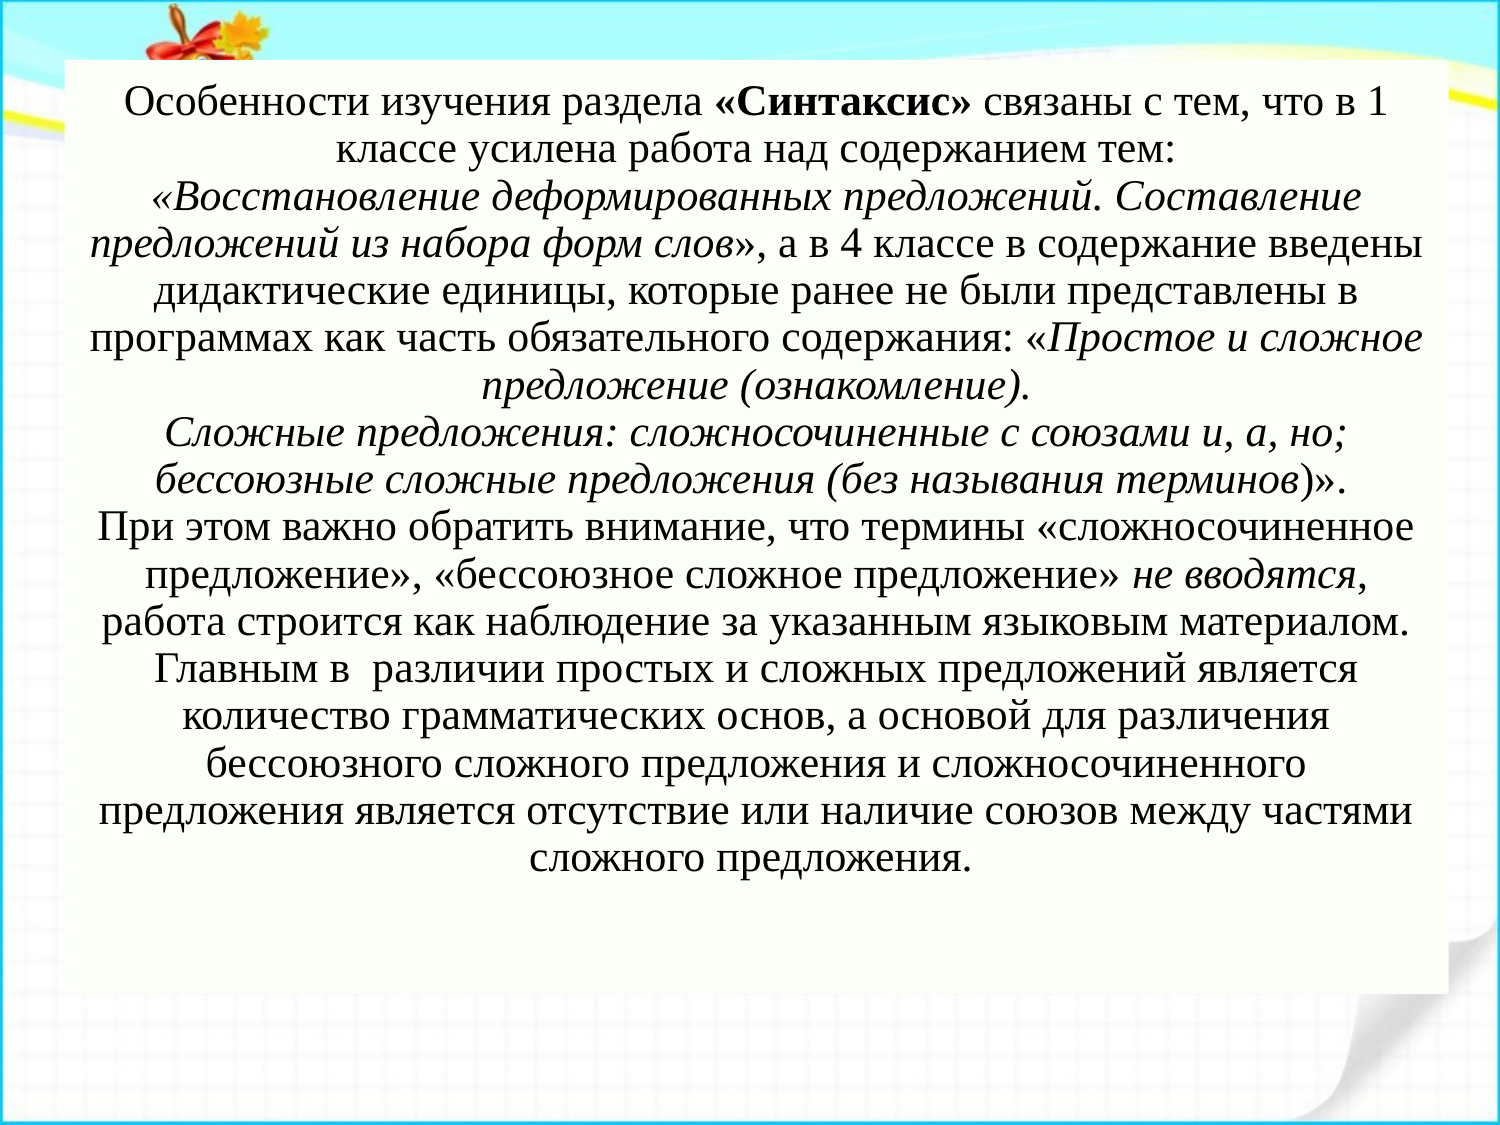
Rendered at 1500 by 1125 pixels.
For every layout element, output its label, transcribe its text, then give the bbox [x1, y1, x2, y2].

picture [0, 0, 1500, 1125]
title Особенности изучения раздела «Синтаксис» связаны с тем, что в 1 классе усилена работа над содержанием тем: «Восстановление деформированных предложений. Составление предложений из набора форм слов», а в 4 классе в содержание введены дидактические единицы, которые ранее не были представлены в программах как часть обязательного содержания: «Простое и сложное предложение (ознакомление). Сложные предложения: сложносочиненные с союзами и, а, но; бессоюзные сложные предложения (без называния терминов)». При этом важно обратить внимание, что термины «сложносочиненное предложение», «бессоюзное сложное предложение» не вводятся, работа строится как наблюдение за указанным языковым материалом. Главным в различии простых и сложных предложений является количество грамматических основ, а основой для различения бессоюзного сложного предложения и сложносочиненного предложения является отсутствие или наличие союзов между частями сложного предложения. [64, 59, 1449, 995]
